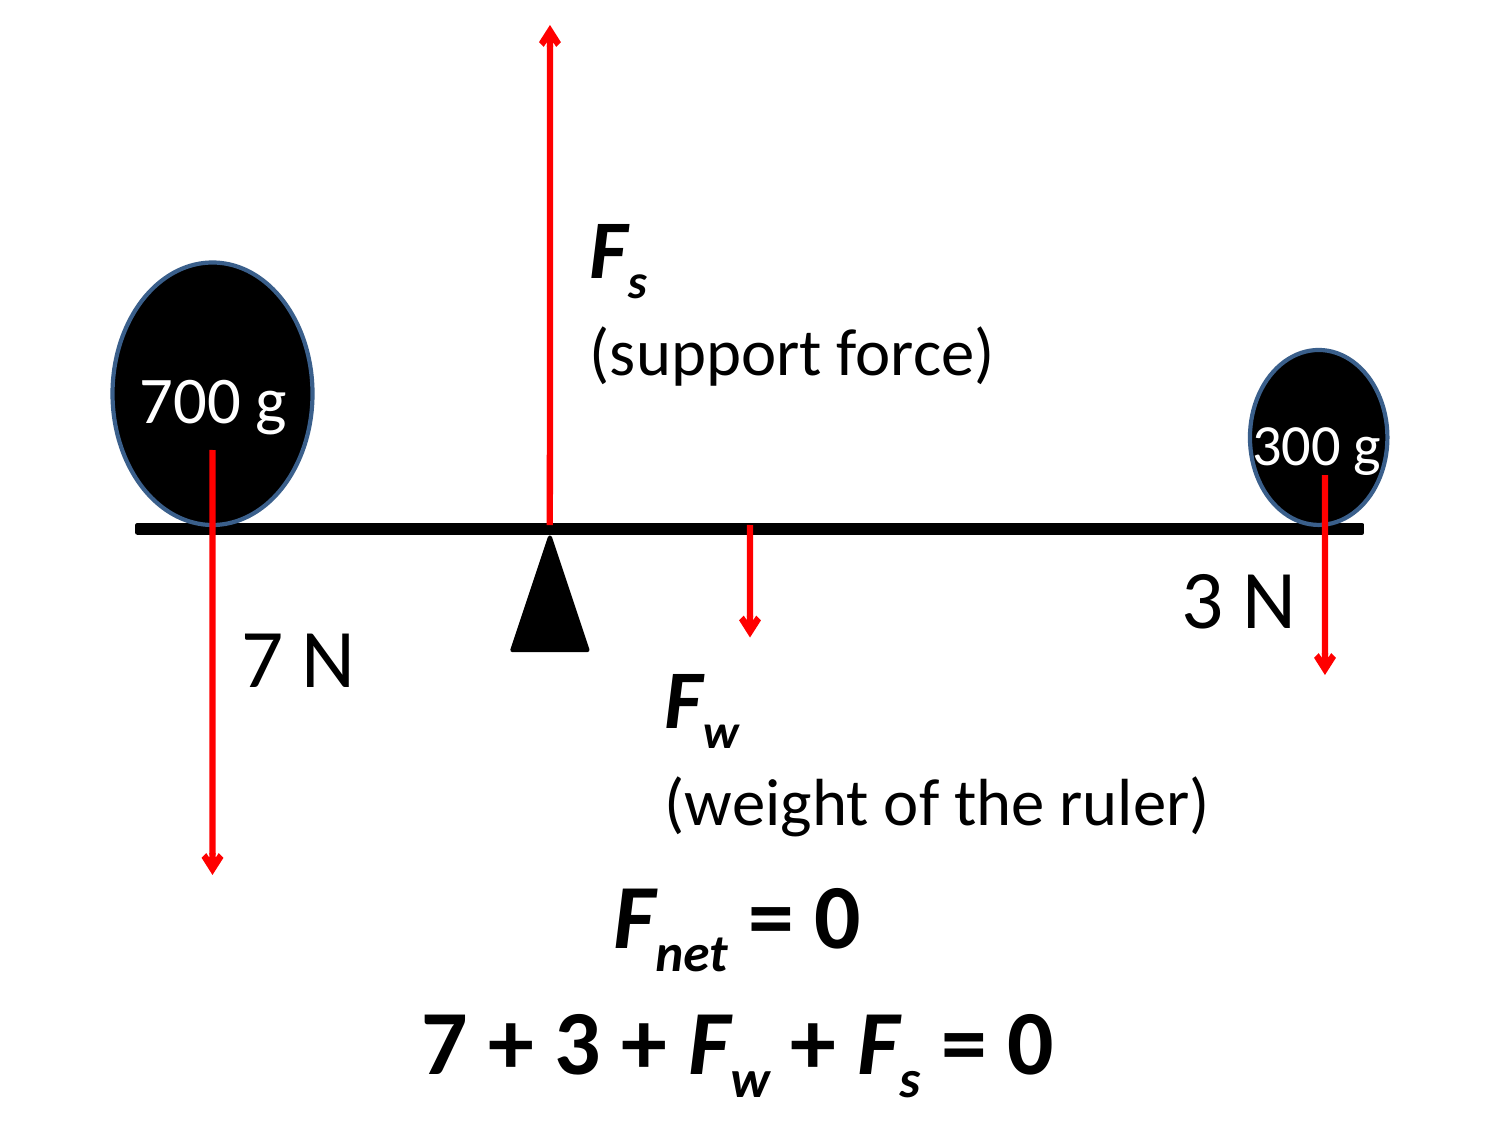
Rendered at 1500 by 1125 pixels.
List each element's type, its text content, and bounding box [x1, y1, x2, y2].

text_box [510, 535, 590, 653]
text_box [1258, 485, 1321, 528]
text_box 7 N [226, 671, 371, 712]
text_box Fs (support force) [574, 187, 1188, 396]
text_box Fnet = 0 7 + 3 + Fw + Fs = 0 [375, 849, 1100, 1115]
text_box 3 N [1167, 537, 1312, 653]
text_box [1329, 485, 1379, 527]
text_box [135, 523, 209, 535]
text_box 700 g [125, 349, 325, 445]
text_box 7 N [226, 596, 371, 661]
text_box [1254, 347, 1383, 399]
text_box 300 g [1237, 399, 1463, 485]
text_box [1329, 523, 1364, 535]
text_box Fw (weight of the ruler) [649, 637, 1263, 846]
text_box [216, 523, 1321, 535]
text_box [110, 260, 309, 528]
